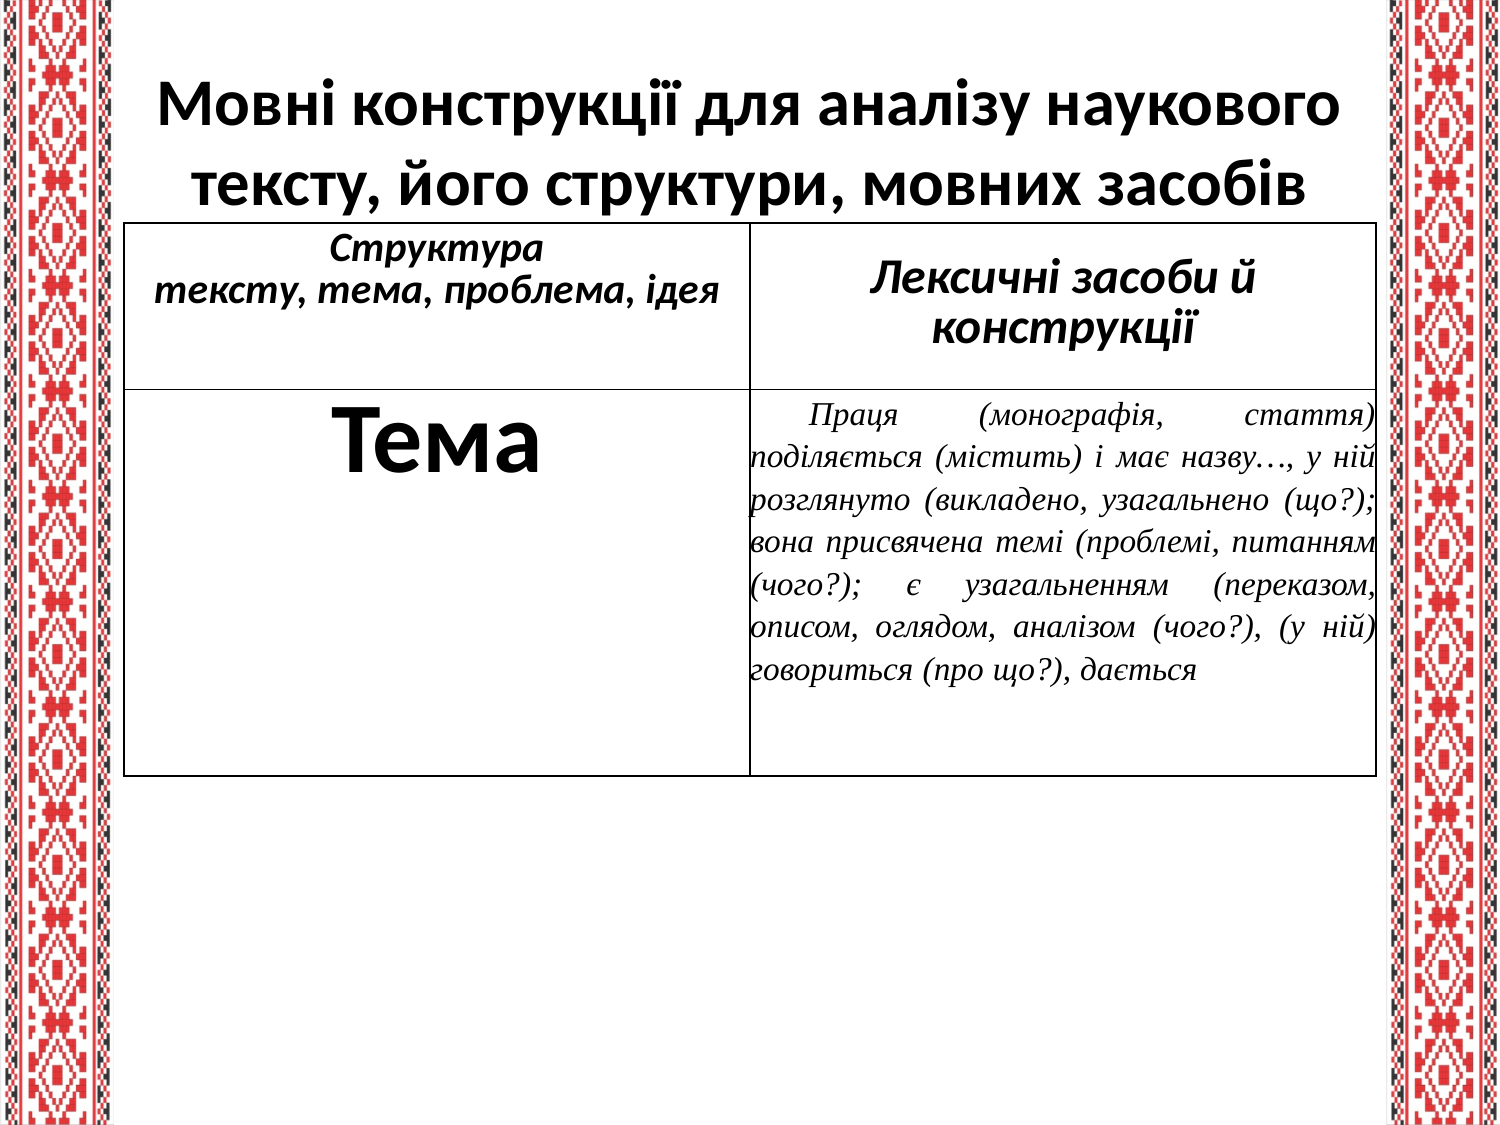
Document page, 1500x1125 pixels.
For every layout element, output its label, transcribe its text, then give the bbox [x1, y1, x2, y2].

table_header Структура тексту, тема, проблема, ідея [125, 224, 749, 389]
title Мовні конструкції для аналізу наукового тексту, його структури, мовних засобів [114, 45, 1386, 233]
table_cell Тема [125, 390, 749, 775]
picture [880, 1, 1500, 1124]
picture [0, 1, 620, 1124]
table_header Лексичні засоби й конструкції [751, 224, 1375, 389]
table_cell Праця (монографія, стаття) поділяється (містить) і має назву…, у ній розглянуто (викладено, узагальнено (що?); вона присвячена темі (проблемі, питанням (чого?); є узагальненням (переказом, описом, оглядом, аналізом (чого?), (у ній) говориться (про що?), дається [751, 390, 1375, 775]
